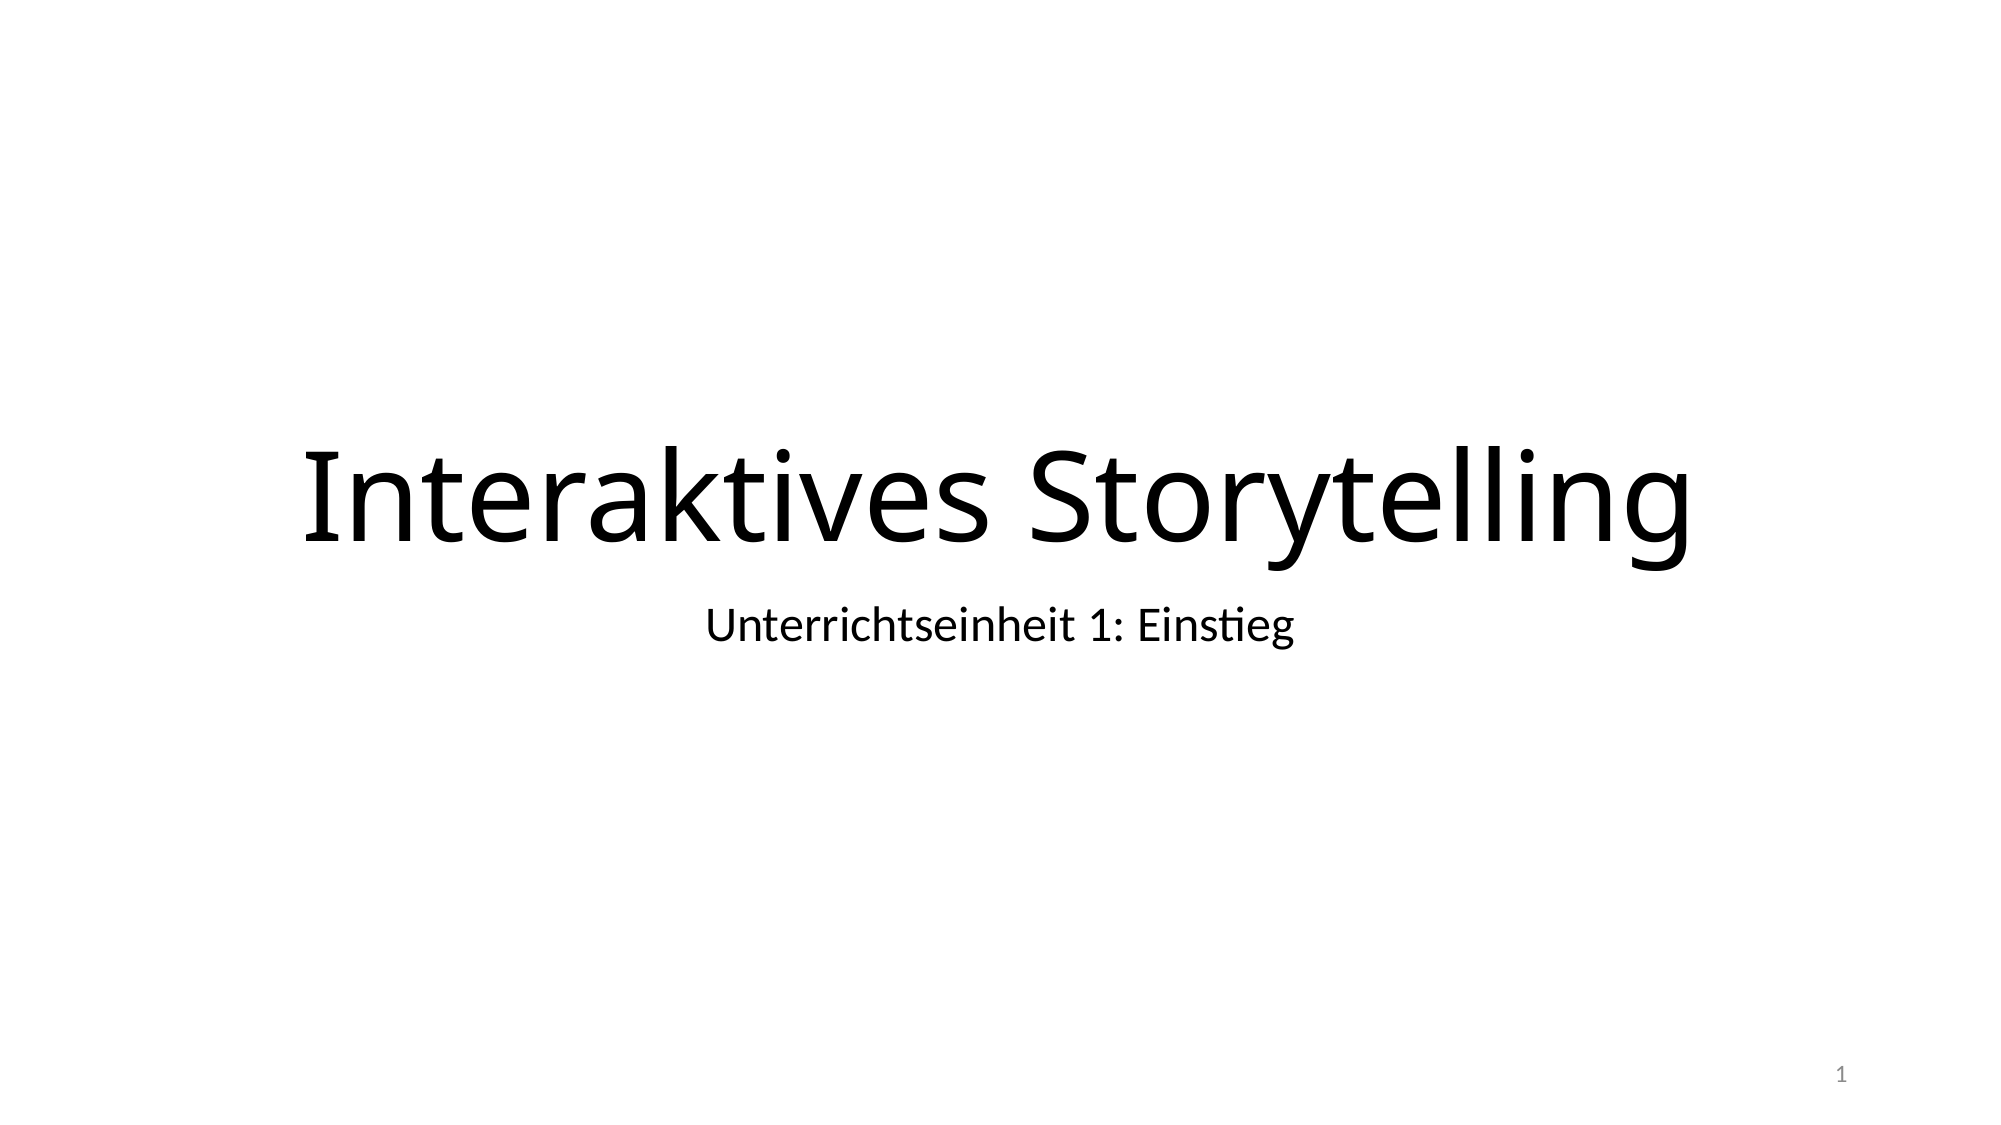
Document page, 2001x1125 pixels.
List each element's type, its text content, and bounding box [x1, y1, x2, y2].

title Interaktives Storytelling [249, 184, 1750, 576]
slide_number 1 [1412, 1042, 1863, 1103]
subtitle Unterrichtseinheit 1: Einstieg [249, 590, 1750, 863]
